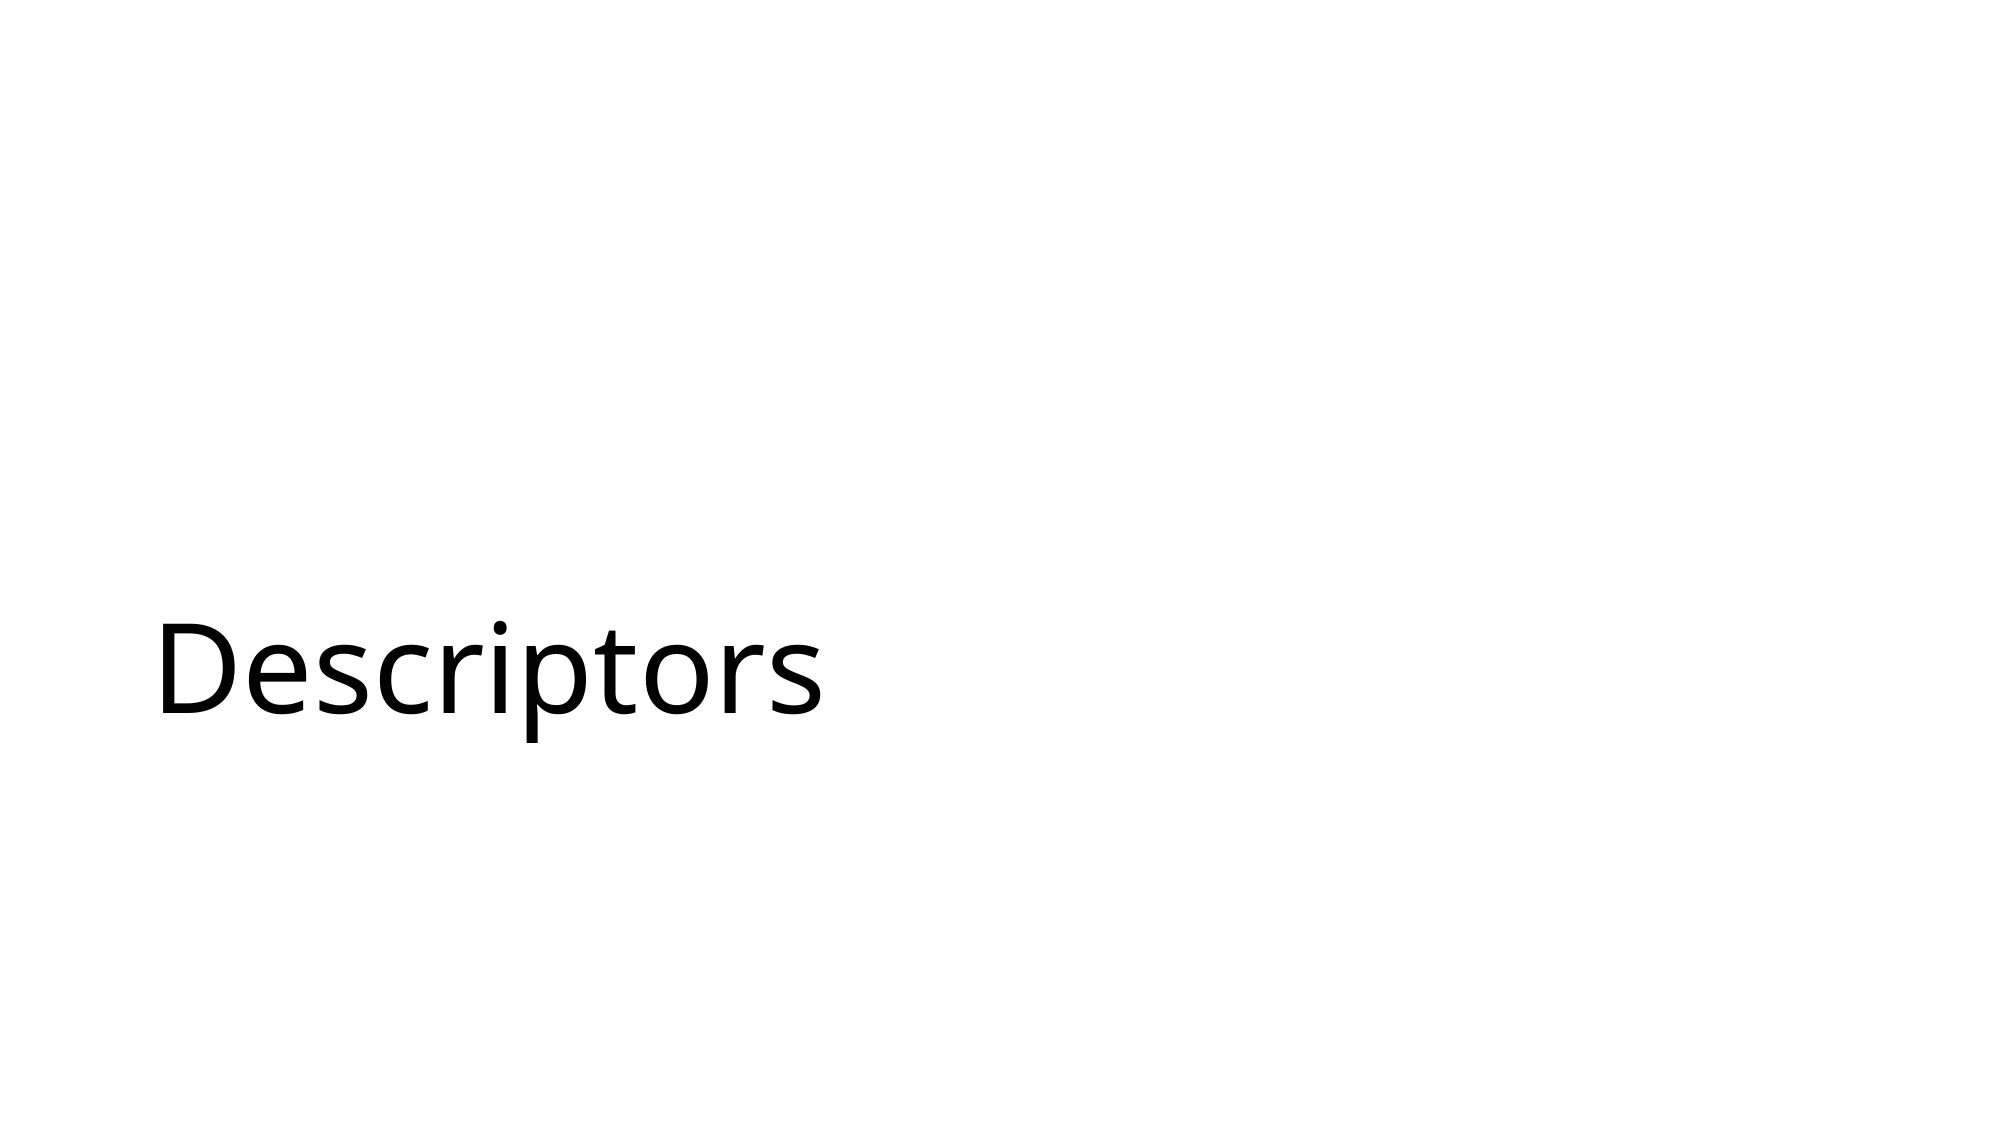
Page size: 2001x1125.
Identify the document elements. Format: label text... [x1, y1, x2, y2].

title Descriptors [136, 280, 1862, 749]
